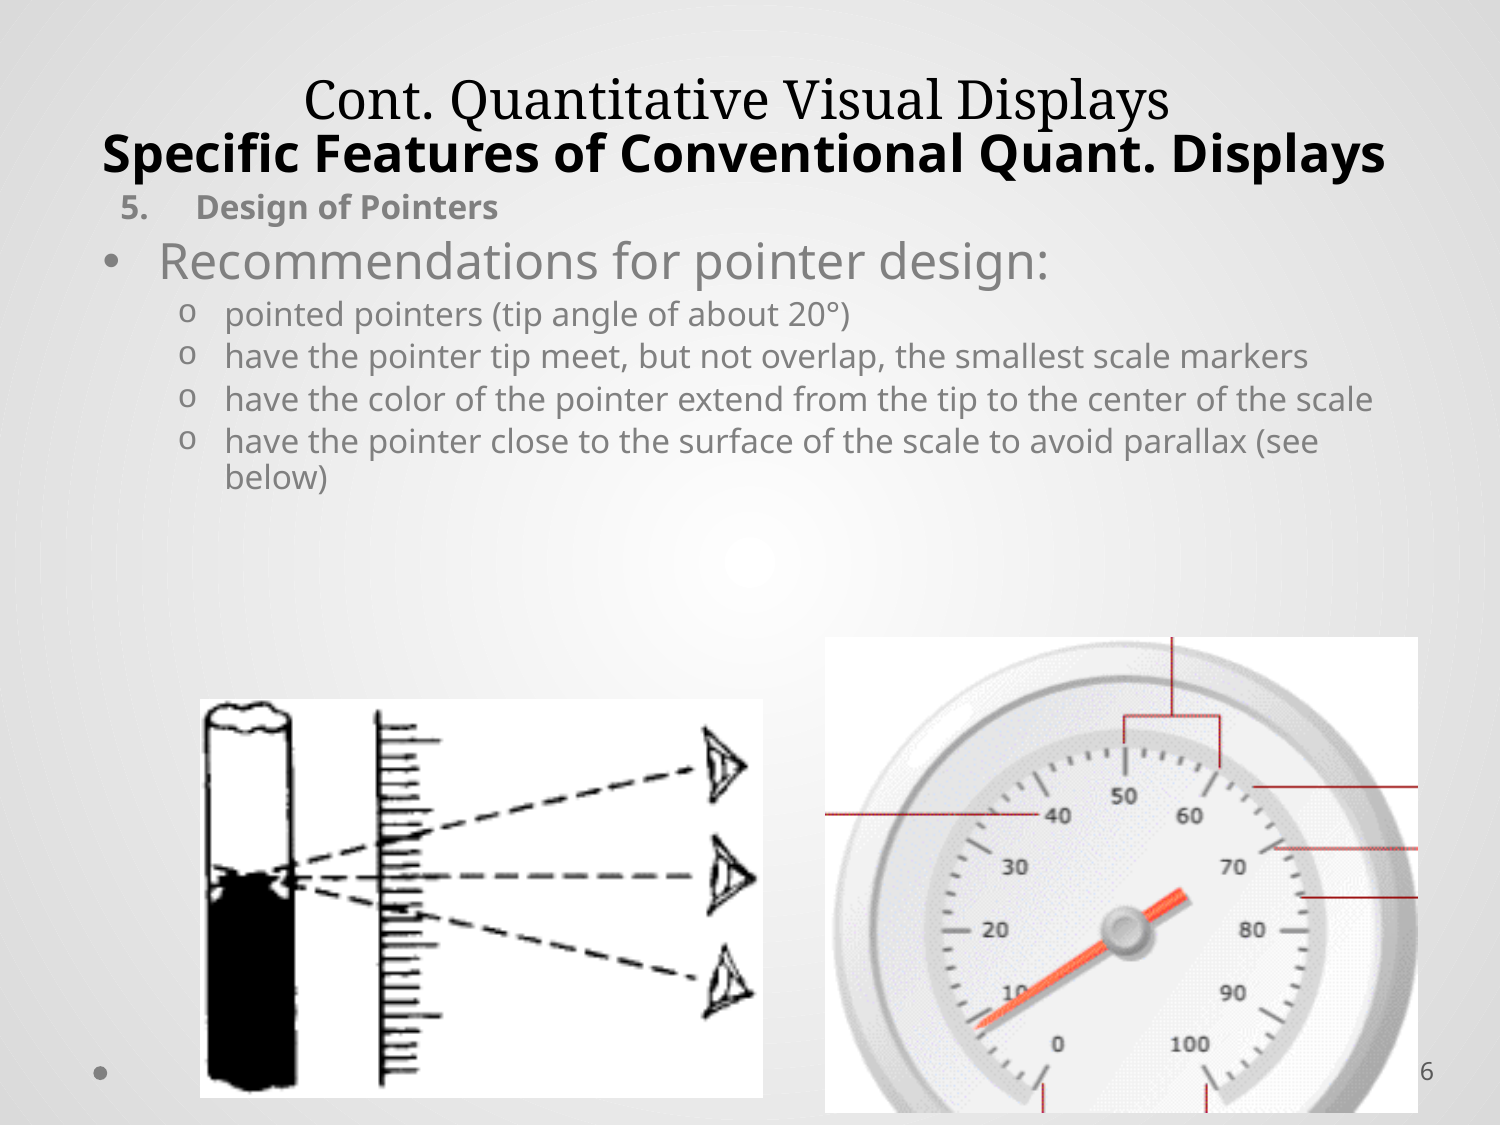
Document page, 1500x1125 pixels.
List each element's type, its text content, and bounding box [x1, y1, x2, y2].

picture [199, 699, 763, 1098]
slide_number 16 [1423, 1042, 1494, 1103]
picture [824, 637, 1418, 1113]
list Specific Features of Conventional Quant. Displays Design of Pointers Recommendations for pointer design: pointed pointers (tip angle of about 20°) have the pointer tip meet, but not overlap, the smallest scale markers have the color of the pointer extend from the tip to the center of the scale have the pointer close to the surface of the scale to avoid parallax (see below) [87, 112, 1438, 1125]
title Cont. Quantitative Visual Displays [62, 37, 1413, 138]
